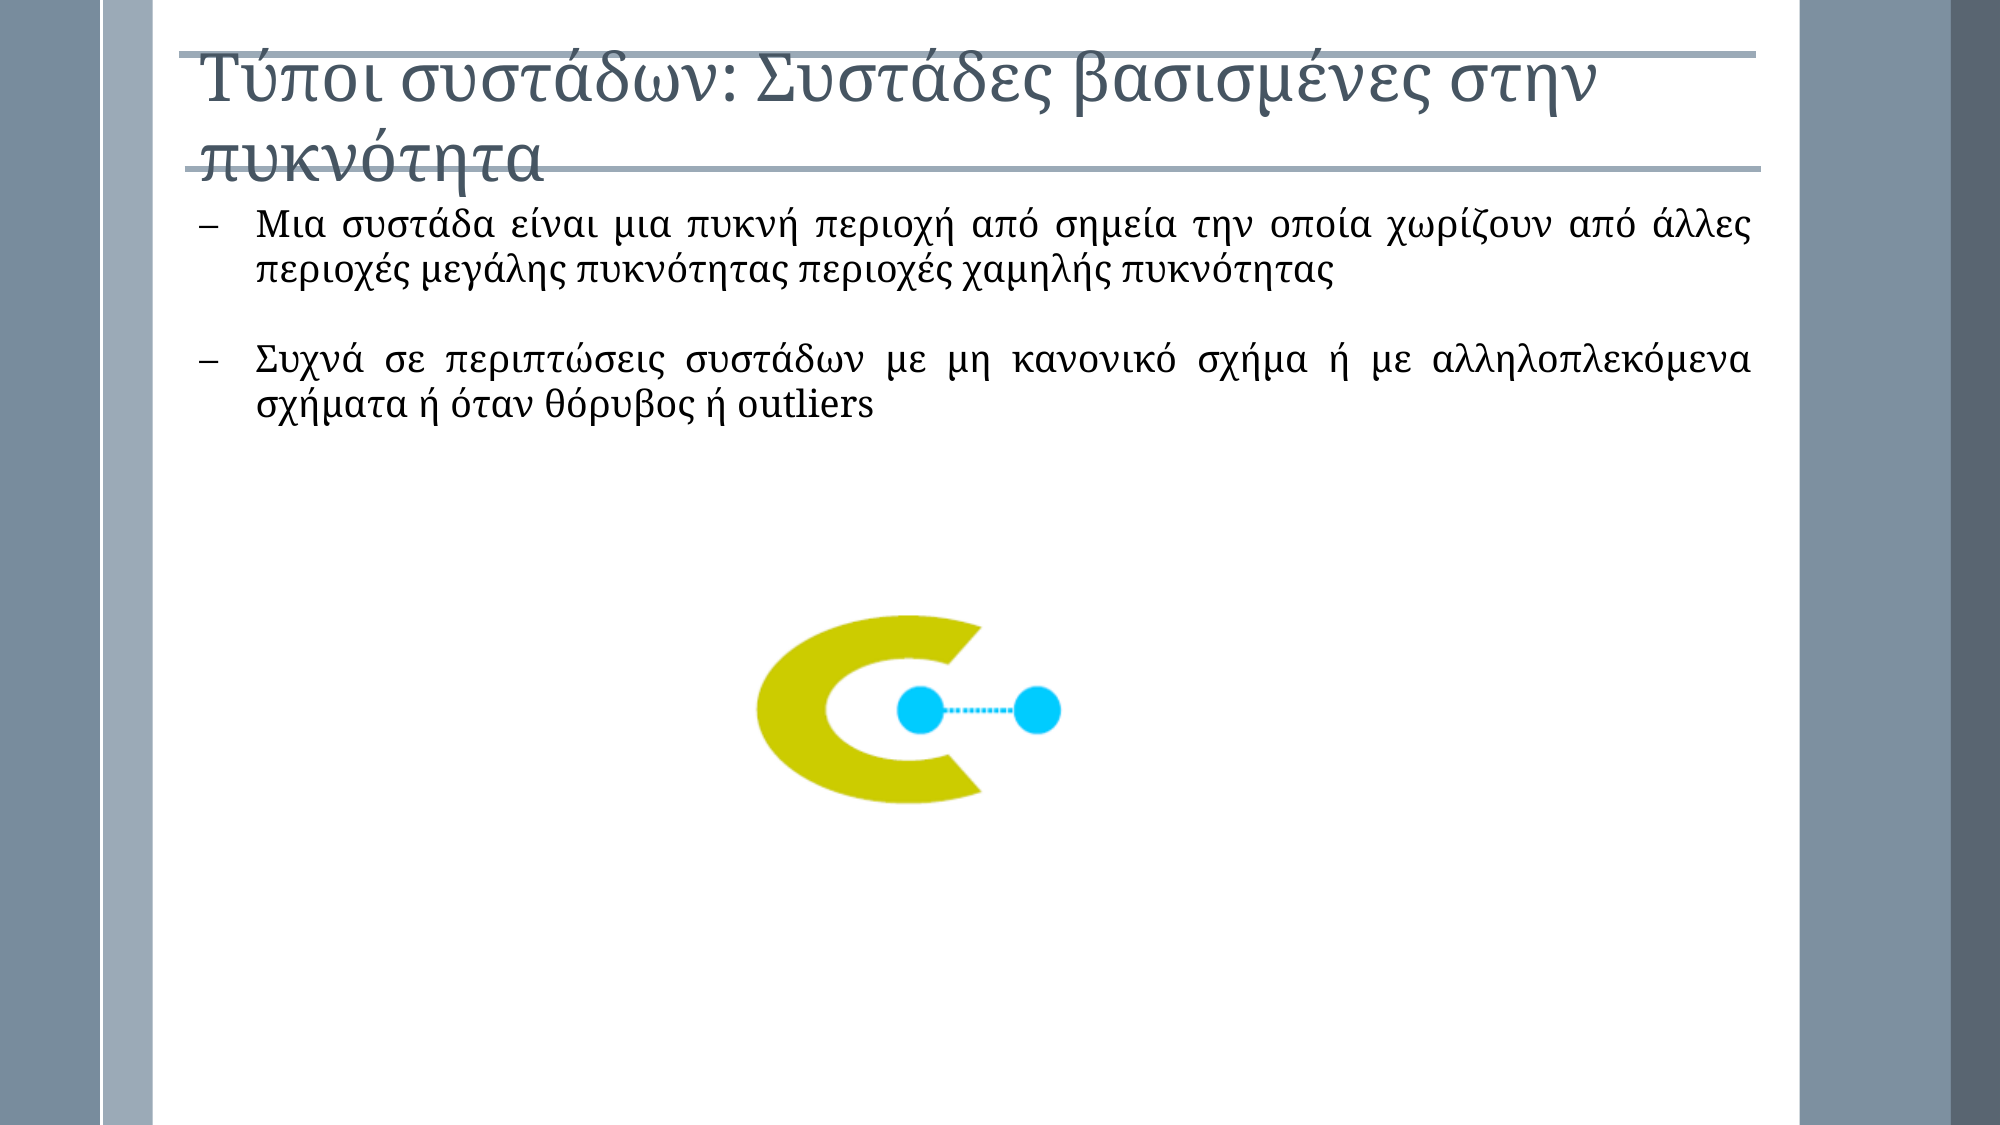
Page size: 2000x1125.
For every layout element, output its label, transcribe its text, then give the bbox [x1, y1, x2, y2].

text_box Τύποι συστάδων: Συστάδες βασισμένες στην πυκνότητα [184, 169, 1756, 202]
text_box Μια συστάδα είναι μια πυκνή περιοχή από σημεία την οποία χωρίζουν από άλλες περιοχές μεγάλης πυκνότητας περιοχές χαμηλής πυκνότητας Συχνά σε περιπτώσεις συστάδων με μη κανονικό σχήμα ή με αλληλοπλεκόμενα σχήματα ή όταν θόρυβος ή outliers [184, 192, 1768, 478]
text_box Τύποι συστάδων: Συστάδες βασισμένες στην πυκνότητα [184, 55, 1756, 168]
text_box Τύποι συστάδων: Συστάδες βασισμένες στην πυκνότητα [184, 27, 1756, 54]
picture [727, 586, 1080, 830]
